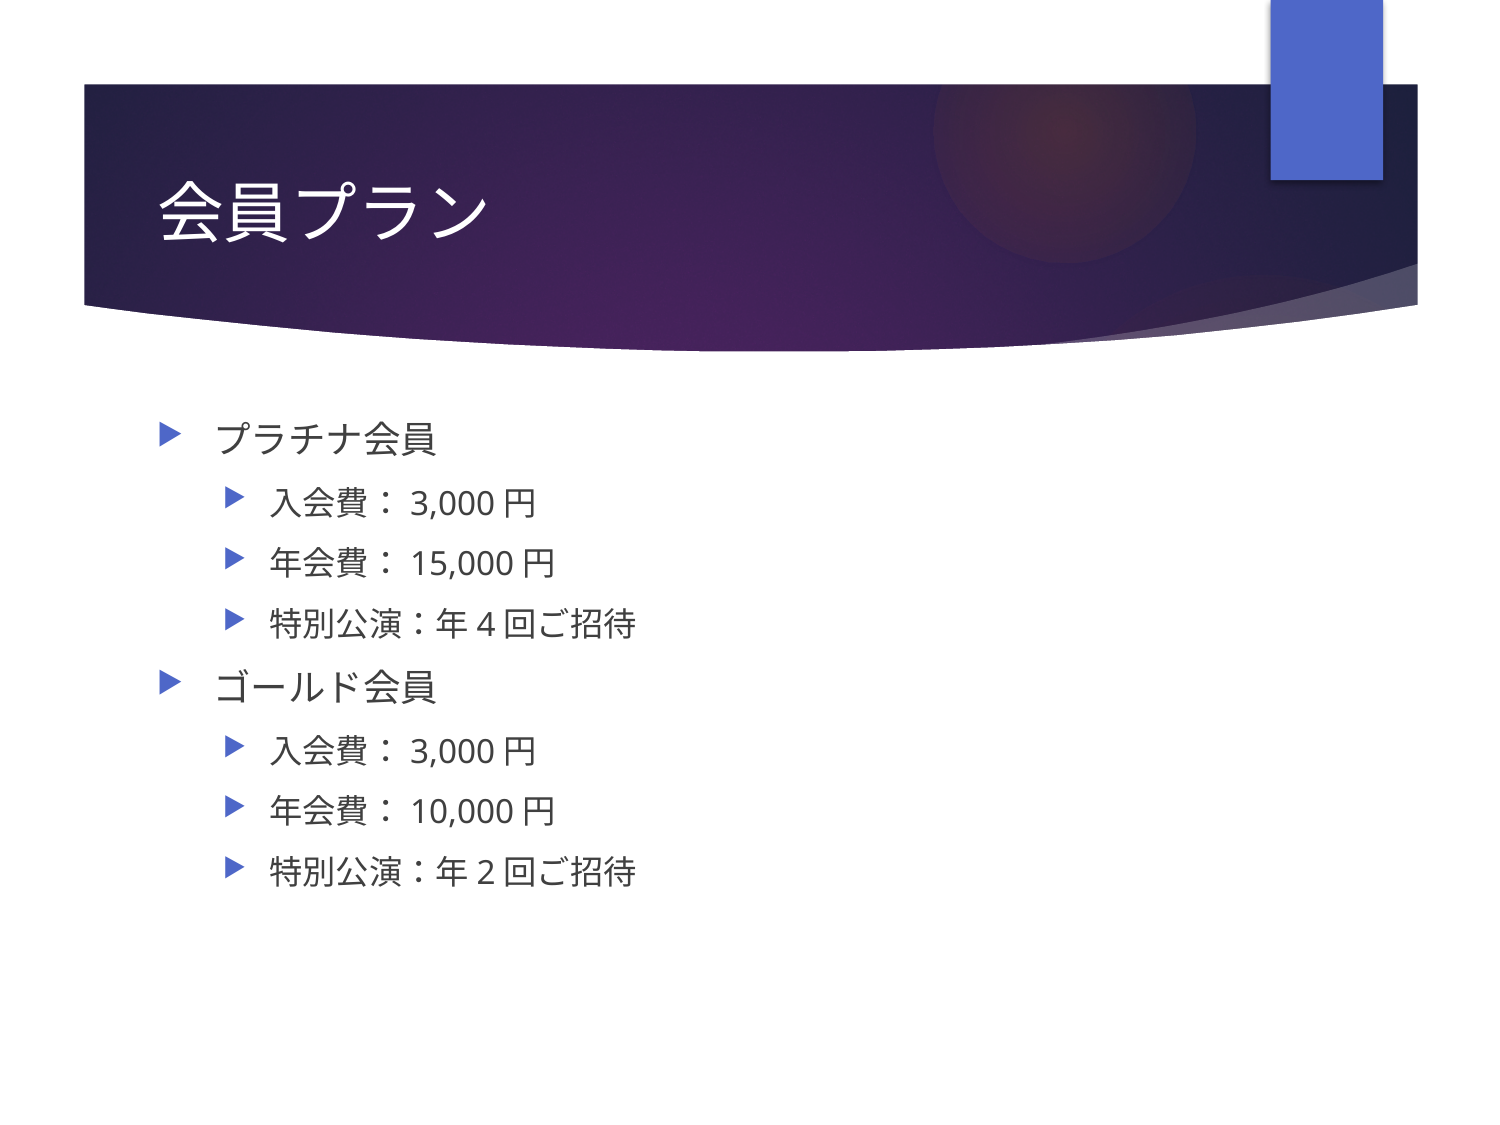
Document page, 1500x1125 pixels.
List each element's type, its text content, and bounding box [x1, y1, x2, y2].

title 会員プラン [142, 152, 1183, 269]
list プラチナ会員 入会費：3,000円 年会費：15,000円 特別公演：年4回ご招待 ゴールド会員 入会費：3,000円 年会費：10,000円 特別公演：年2回ご招待 [141, 408, 1183, 988]
